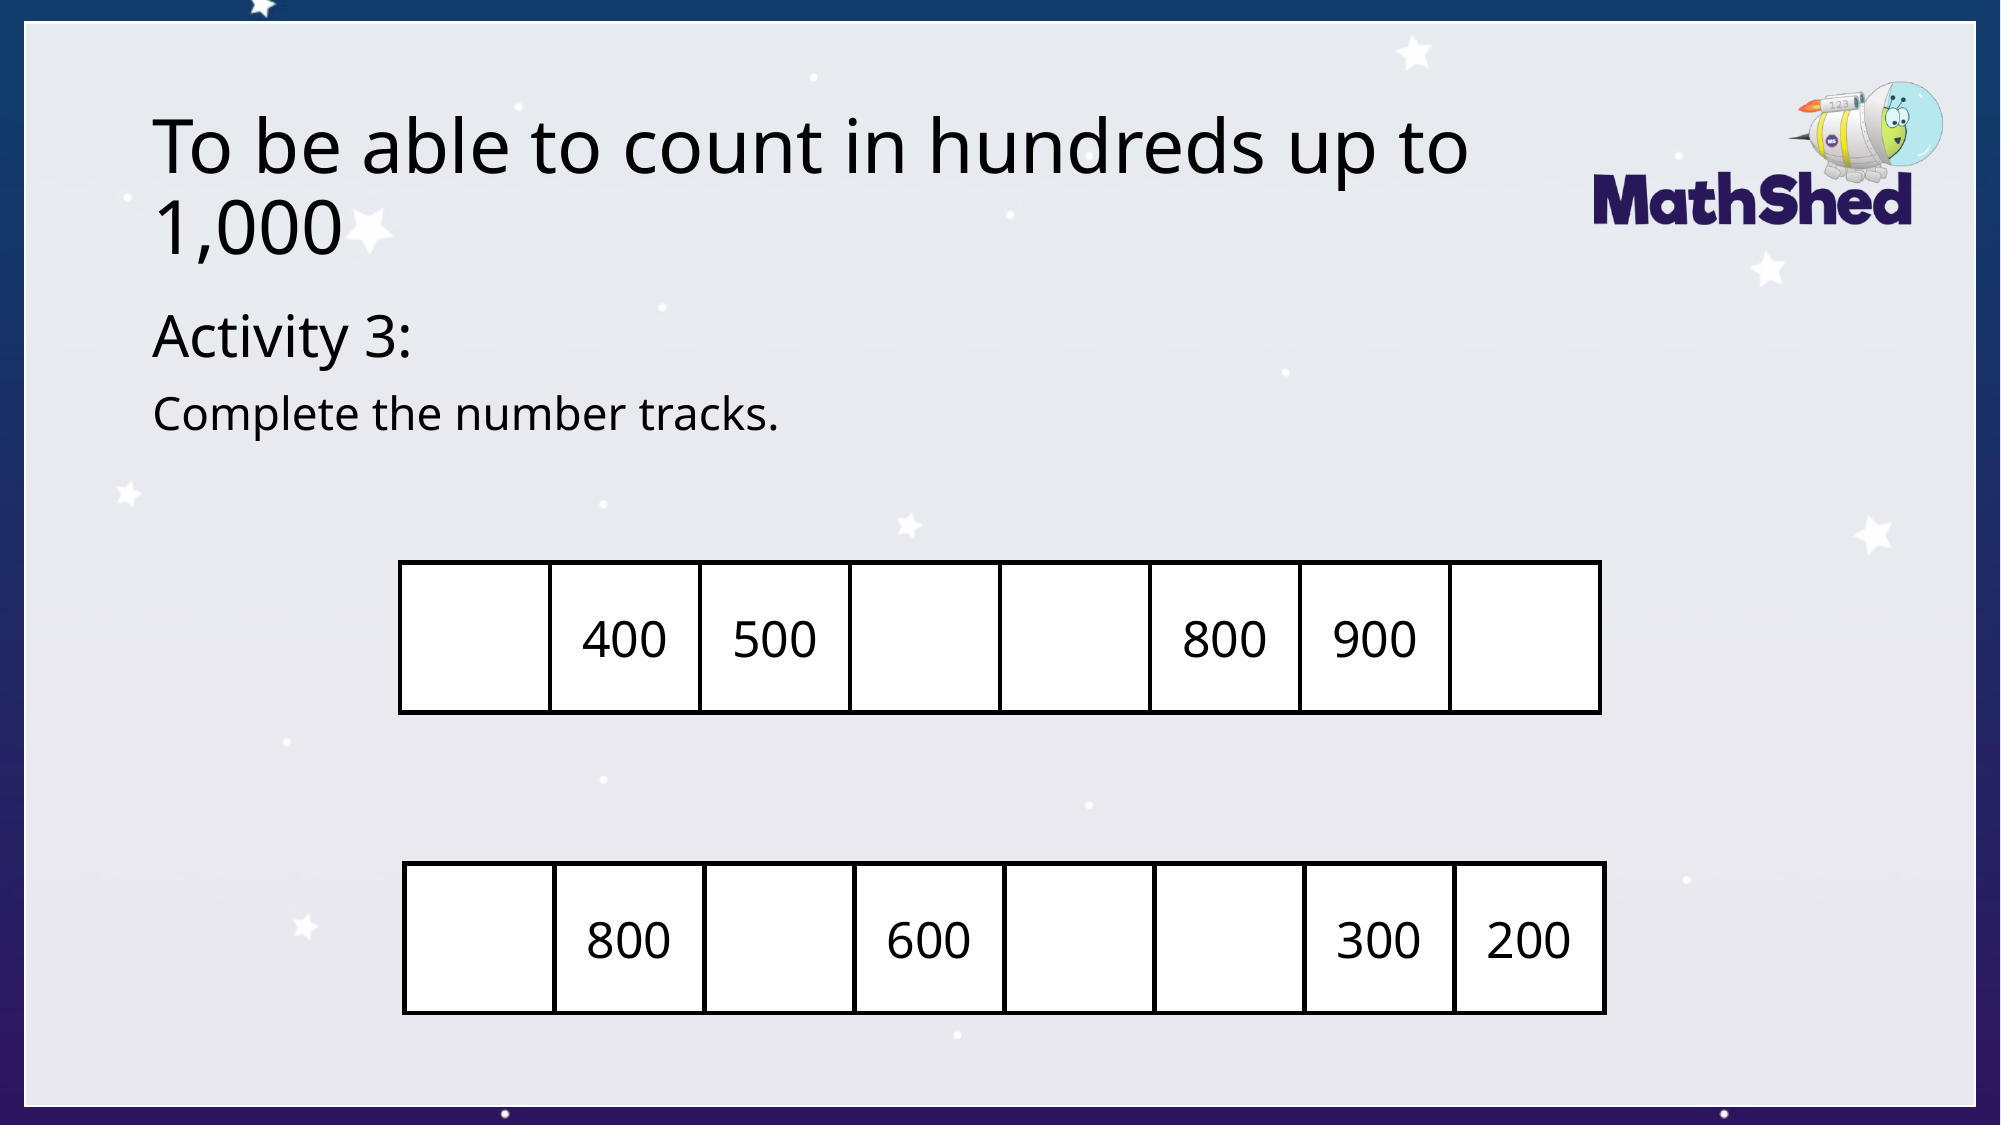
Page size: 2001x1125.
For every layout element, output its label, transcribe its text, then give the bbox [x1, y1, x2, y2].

text_box 500 [699, 561, 849, 713]
text_box 900 [1299, 561, 1449, 713]
text_box [1153, 862, 1303, 1014]
text_box 400 [549, 561, 699, 713]
picture [0, 0, 2001, 1125]
text_box [1449, 561, 1601, 713]
text_box [999, 561, 1149, 713]
text_box 300 [1303, 862, 1453, 1014]
text_box [703, 862, 853, 1014]
text_box 800 [553, 862, 703, 1014]
text_box [399, 561, 549, 713]
text_box [403, 862, 553, 1014]
text_box [849, 561, 999, 713]
text_box [1003, 862, 1153, 1014]
text_box 200 [1453, 862, 1605, 1014]
list Activity 3: Complete the number tracks. [137, 299, 1863, 1014]
title To be able to count in hundreds up to 1,000 [137, 81, 1578, 299]
text_box 600 [853, 862, 1003, 1014]
text_box 800 [1149, 561, 1299, 713]
